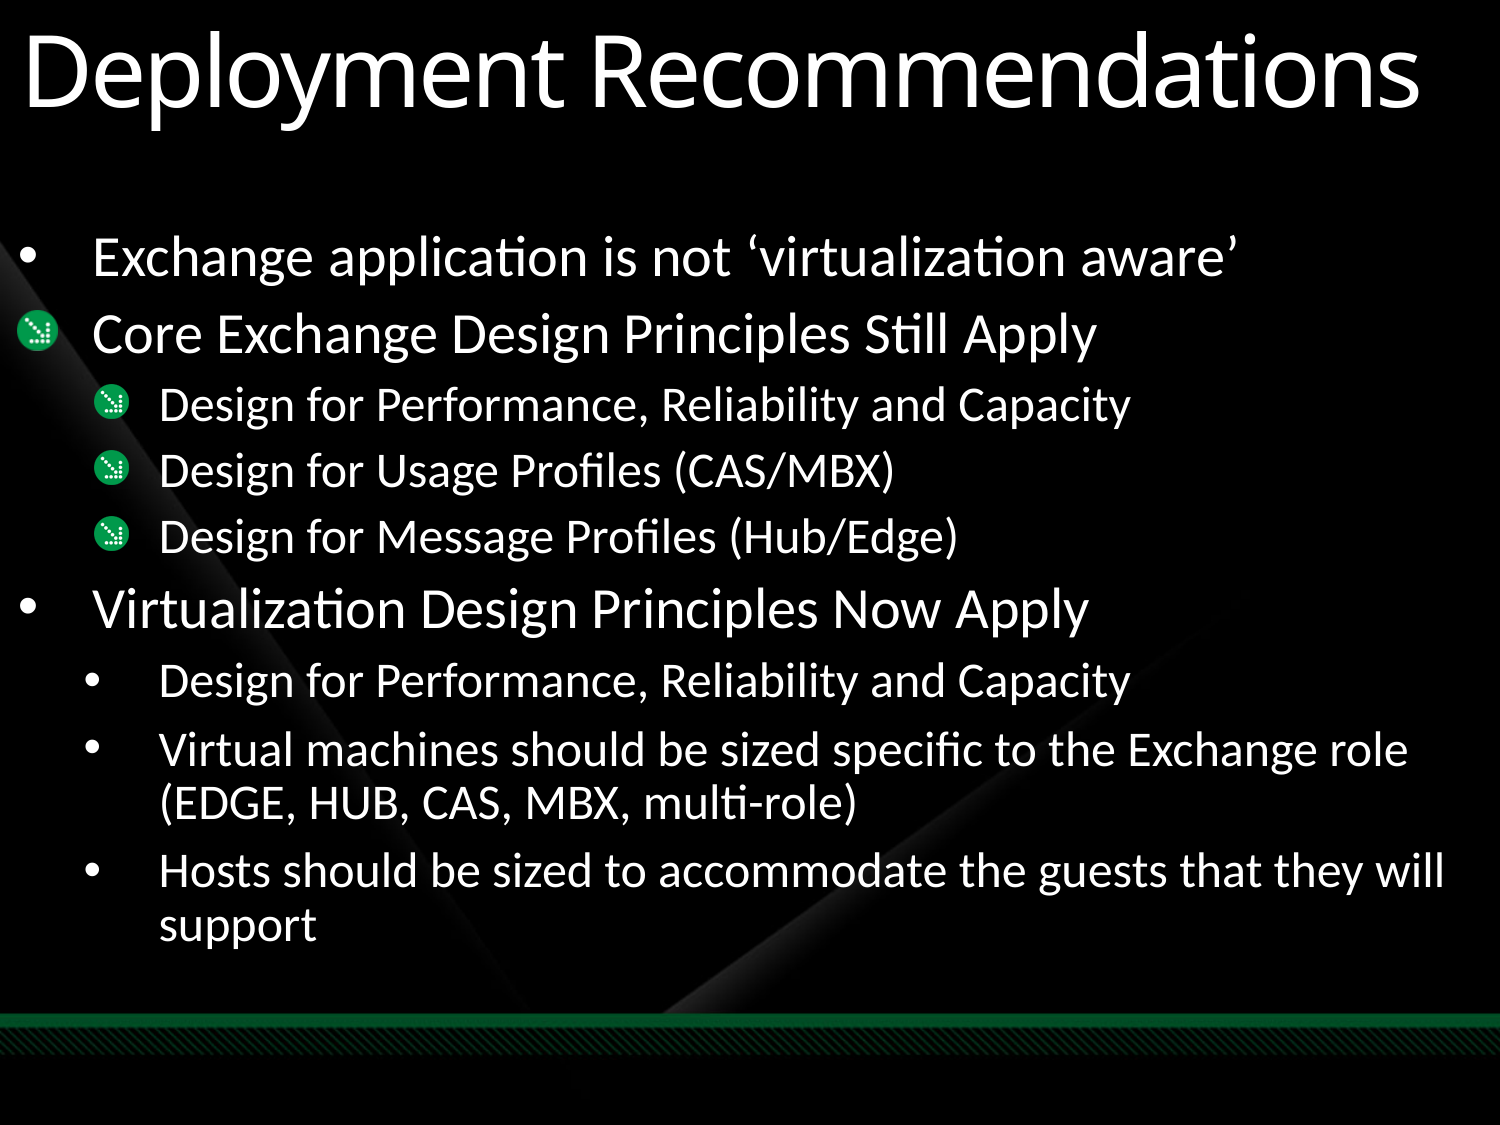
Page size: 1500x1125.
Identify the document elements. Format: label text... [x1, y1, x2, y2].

title Deployment Recommendations [20, 20, 1500, 139]
picture [0, 0, 1500, 1125]
list Exchange application is not ‘virtualization aware’ Core Exchange Design Principles Still Apply Design for Performance, Reliability and Capacity Design for Usage Profiles (CAS/MBX) Design for Message Profiles (Hub/Edge) Virtualization Design Principles Now Apply Design for Performance, Reliability and Capacity Virtual machines should be sized specific to the Exchange role (EDGE, HUB, CAS, MBX, multi-role) Hosts should be sized to accommodate the guests that they will support [17, 226, 1455, 1125]
picture [94, 384, 129, 420]
picture [94, 516, 129, 552]
picture [94, 450, 129, 486]
